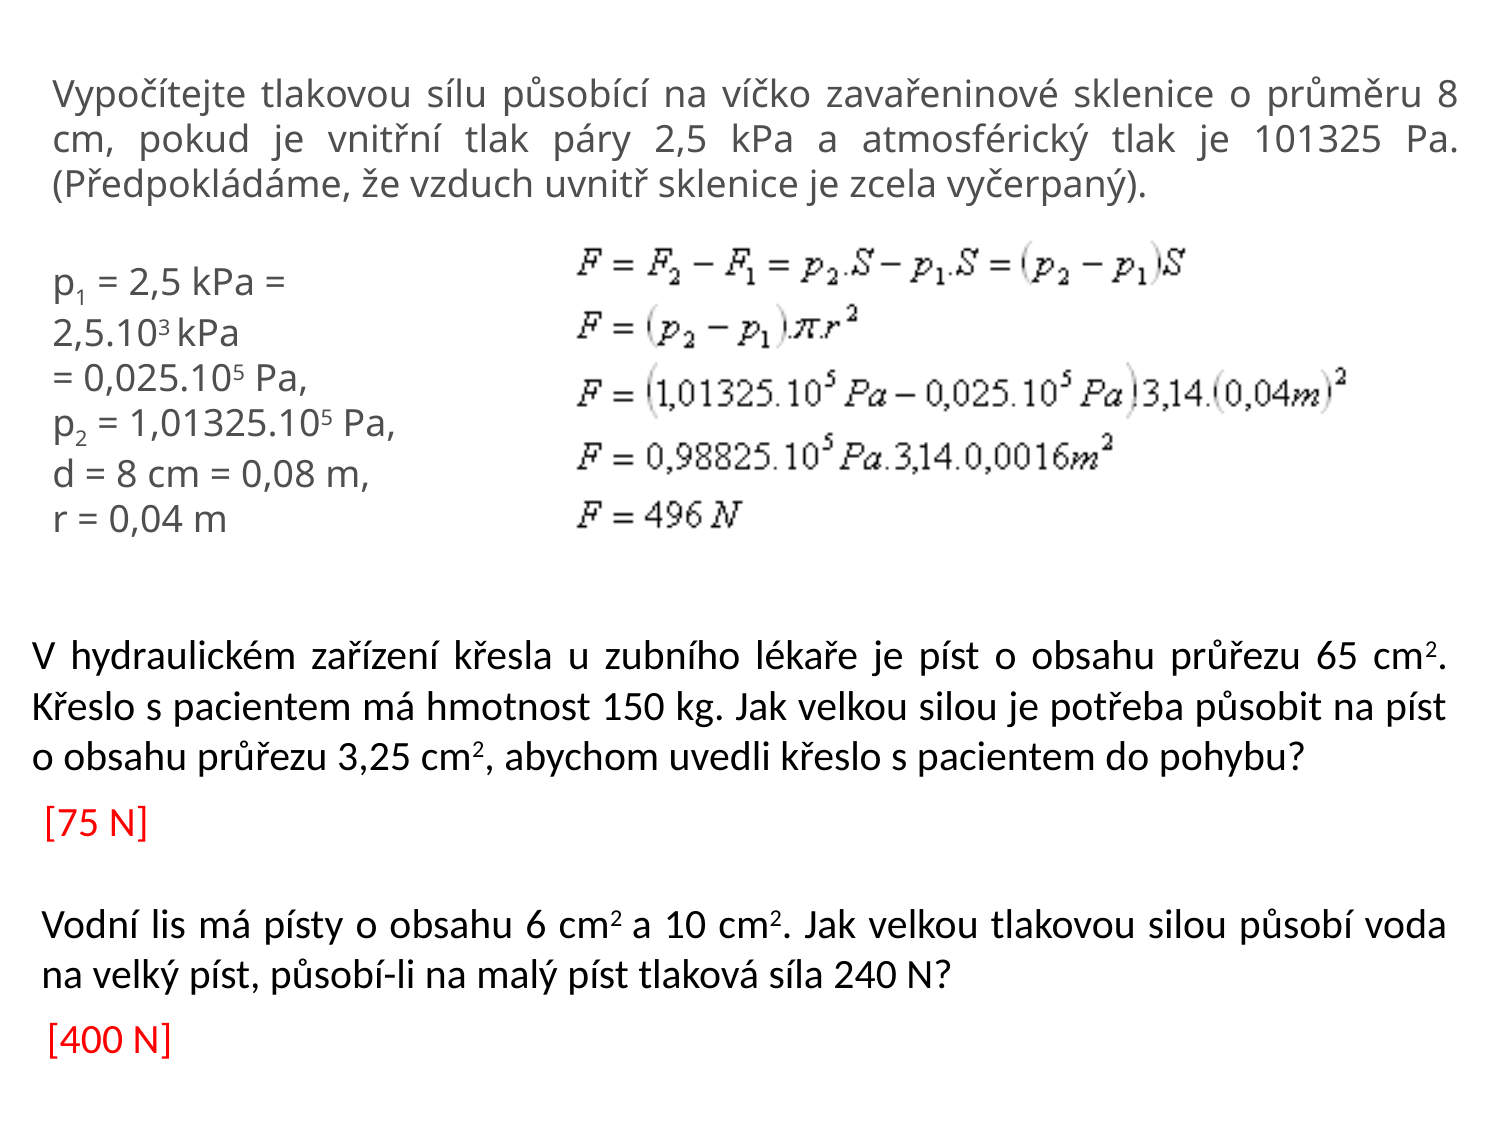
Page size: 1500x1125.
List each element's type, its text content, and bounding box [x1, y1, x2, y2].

text_box V hydraulickém zařízení křesla u zubního lékaře je píst o obsahu průřezu 65 cm2. Křeslo s pacientem má hmotnost 150 kg. Jak velkou silou je potřeba působit na píst o obsahu průřezu 3,25 cm2, abychom uvedli křeslo s pacientem do pohybu? [17, 620, 1463, 786]
text_box [75 N] [29, 787, 179, 852]
text_box Vypočítejte tlakovou sílu působící na víčko zavařeninové sklenice o průměru 8 cm, pokud je vnitřní tlak páry 2,5 kPa a atmosférický tlak je 101325 Pa. (Předpokládáme, že vzduch uvnitř sklenice je zcela vyčerpaný). [37, 62, 1475, 213]
text_box p1 = 2,5 kPa = 2,5.103 kPa = 0,025.105 Pa, p2 = 1,01325.105 Pa, d = 8 cm = 0,08 m, r = 0,04 m [37, 250, 489, 548]
picture [573, 215, 1368, 543]
text_box [400 N] [32, 1004, 200, 1070]
text_box Vodní lis má písty o obsahu 6 cm2 a 10 cm2. Jak velkou tlakovou silou působí voda na velký píst, působí-li na malý píst tlaková síla 240 N? [26, 889, 1463, 1005]
